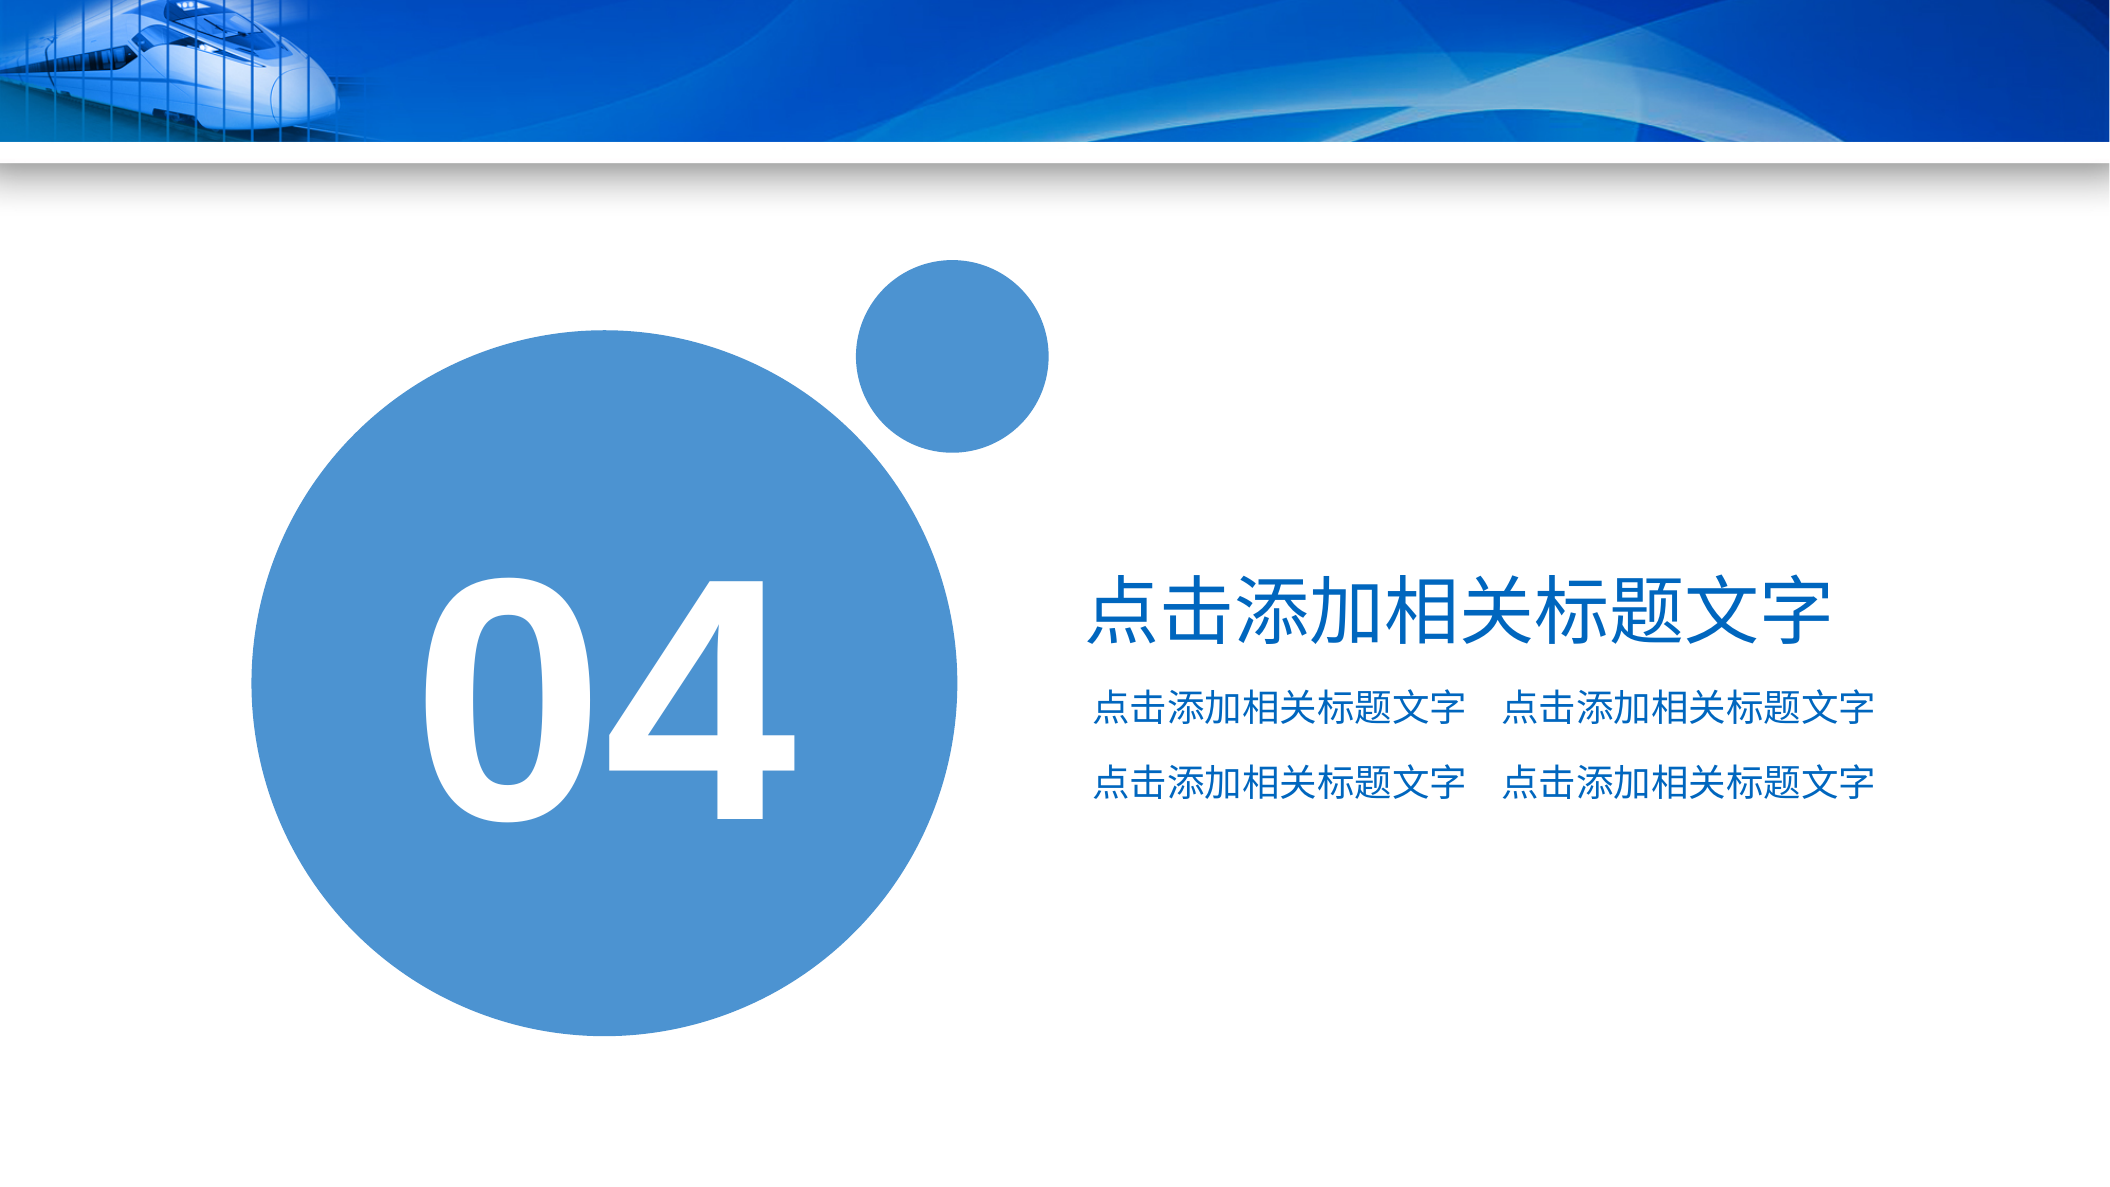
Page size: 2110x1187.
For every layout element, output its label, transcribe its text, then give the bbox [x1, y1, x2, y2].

text_box 点击添加相关标题文字 [1092, 675, 1485, 730]
text_box [250, 329, 959, 1038]
text_box 点击添加相关标题文字 [1092, 750, 1481, 805]
text_box [854, 259, 1050, 454]
text_box 点击添加相关标题文字 [1497, 675, 1880, 730]
text_box 点击添加相关标题文字 [1069, 538, 1850, 662]
text_box 04 [355, 473, 854, 889]
picture [0, 0, 2110, 1187]
text_box 点击添加相关标题文字 [1497, 750, 1880, 805]
